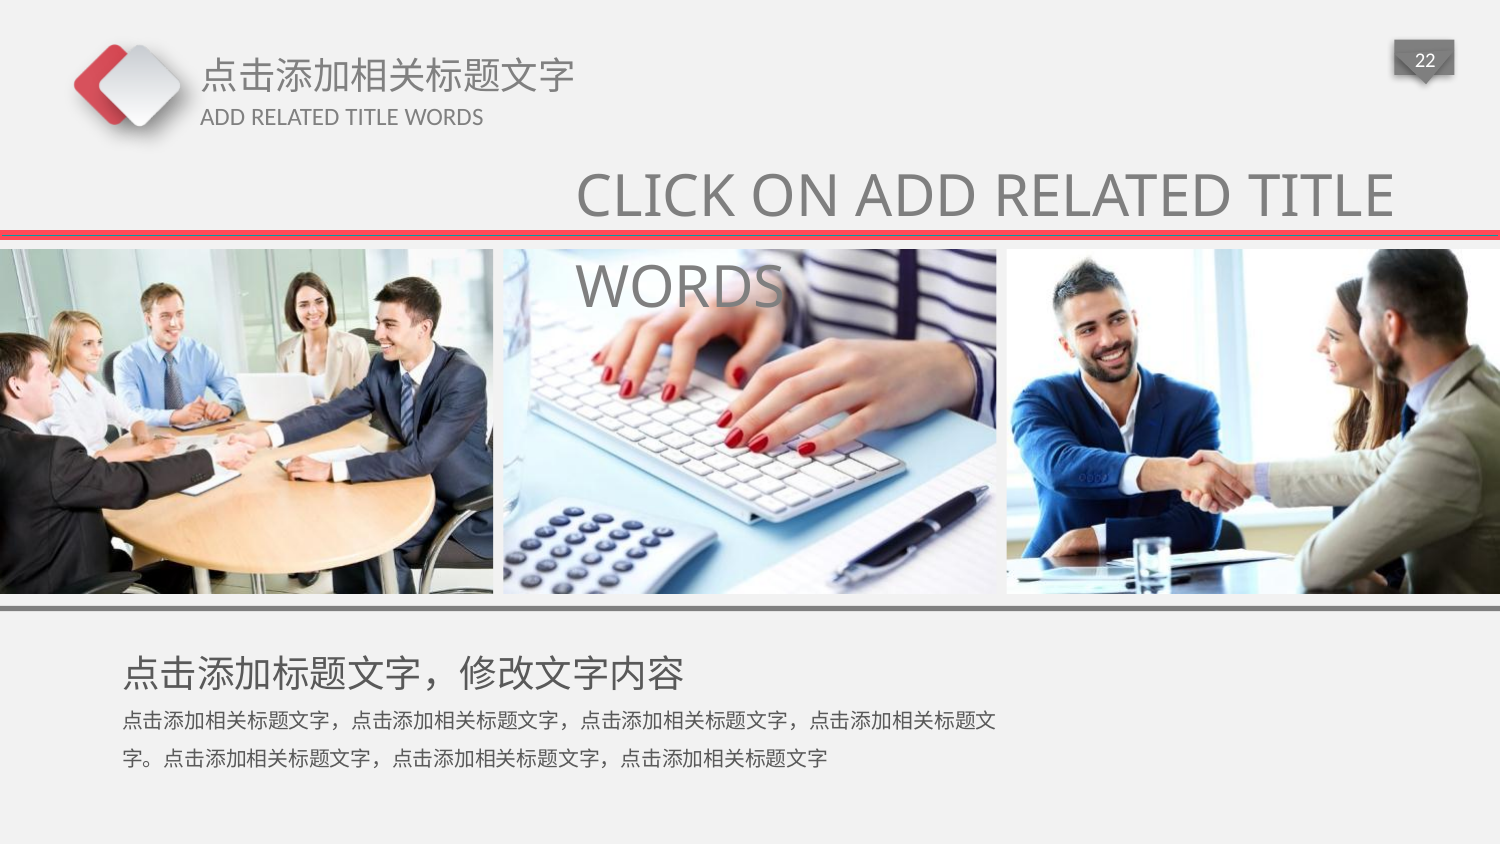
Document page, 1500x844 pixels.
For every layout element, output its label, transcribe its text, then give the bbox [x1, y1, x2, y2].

picture [89, 35, 190, 136]
text_box [501, 248, 999, 596]
text_box [1005, 325, 1500, 596]
text_box 点击添加标题文字，修改文字内容 点击添加相关标题文字，点击添加相关标题文字，点击添加相关标题文字，点击添加相关标题文字。点击添加相关标题文字，点击添加相关标题文字，点击添加相关标题文字 [111, 622, 1007, 776]
text_box [0, 604, 1500, 613]
text_box [0, 230, 565, 240]
text_box CLICK ON ADD RELATED TITLE WORDS [565, 132, 1500, 325]
text_box [0, 248, 495, 596]
